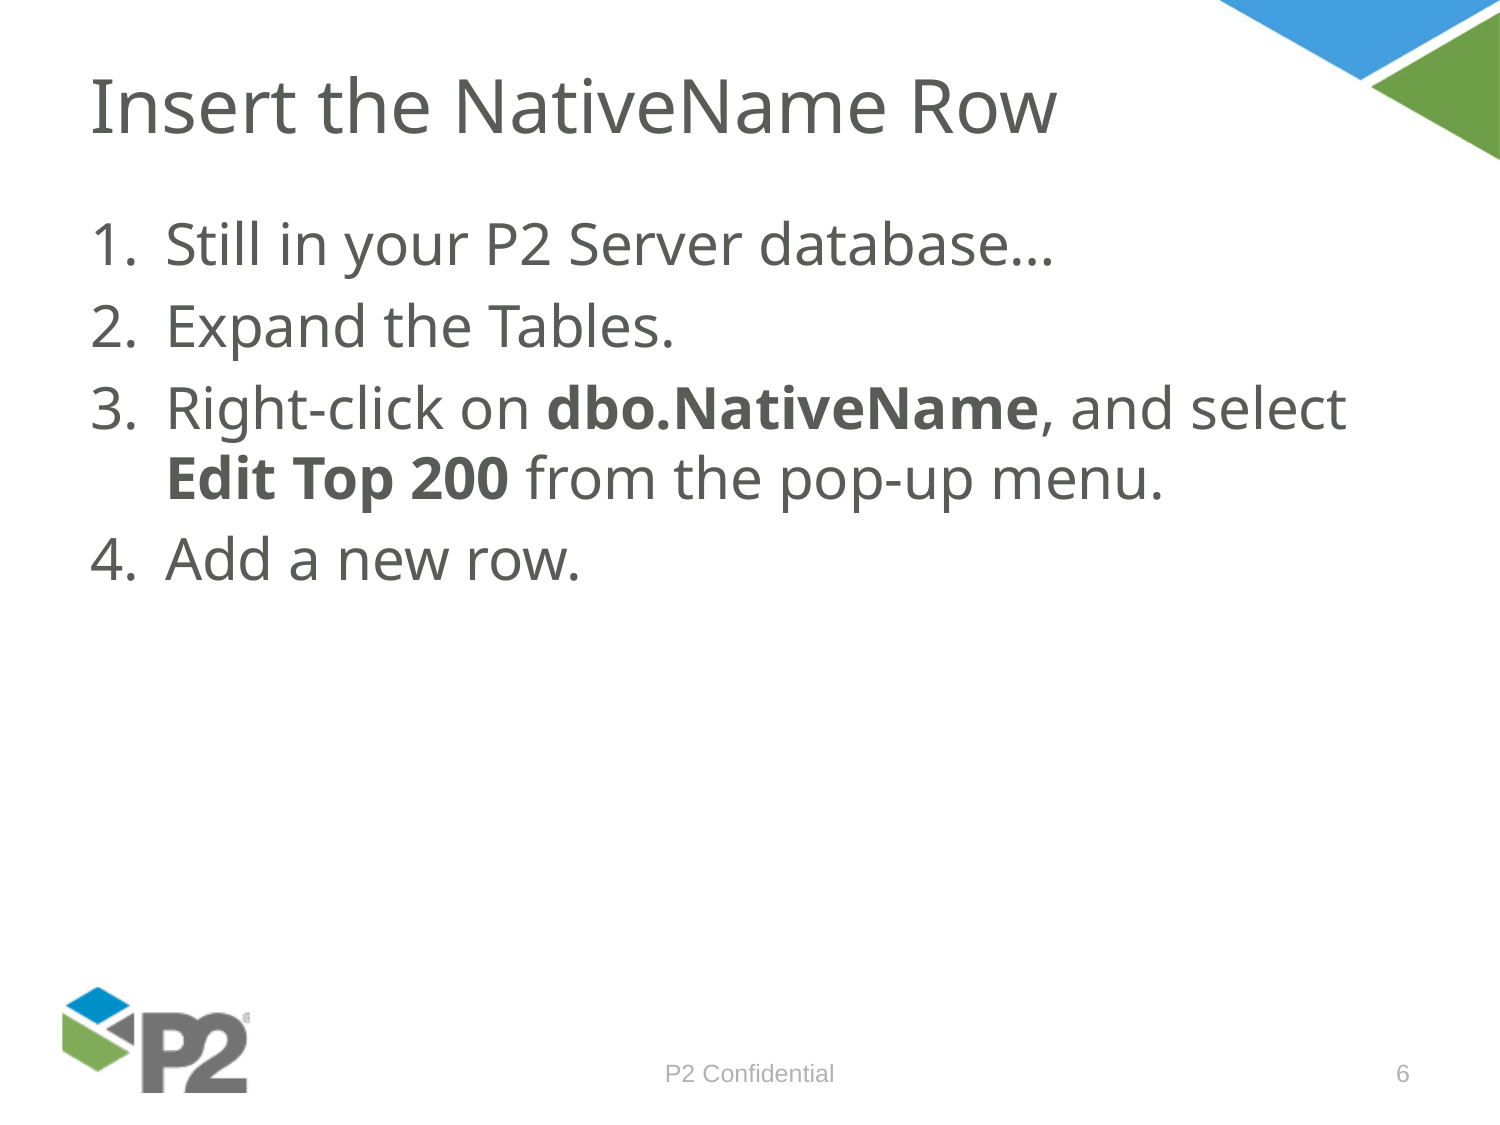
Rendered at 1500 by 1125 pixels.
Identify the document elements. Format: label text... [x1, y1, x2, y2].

slide_number 6 [1074, 1042, 1425, 1103]
title Insert the NativeName Row [75, 45, 1425, 163]
picture [1169, 0, 1500, 196]
footer P2 Confidential [512, 1042, 988, 1103]
list Still in your P2 Server database… Expand the Tables. Right-click on dbo.NativeName, and select Edit Top 200 from the pop-up menu. Add a new row. [75, 200, 1425, 963]
